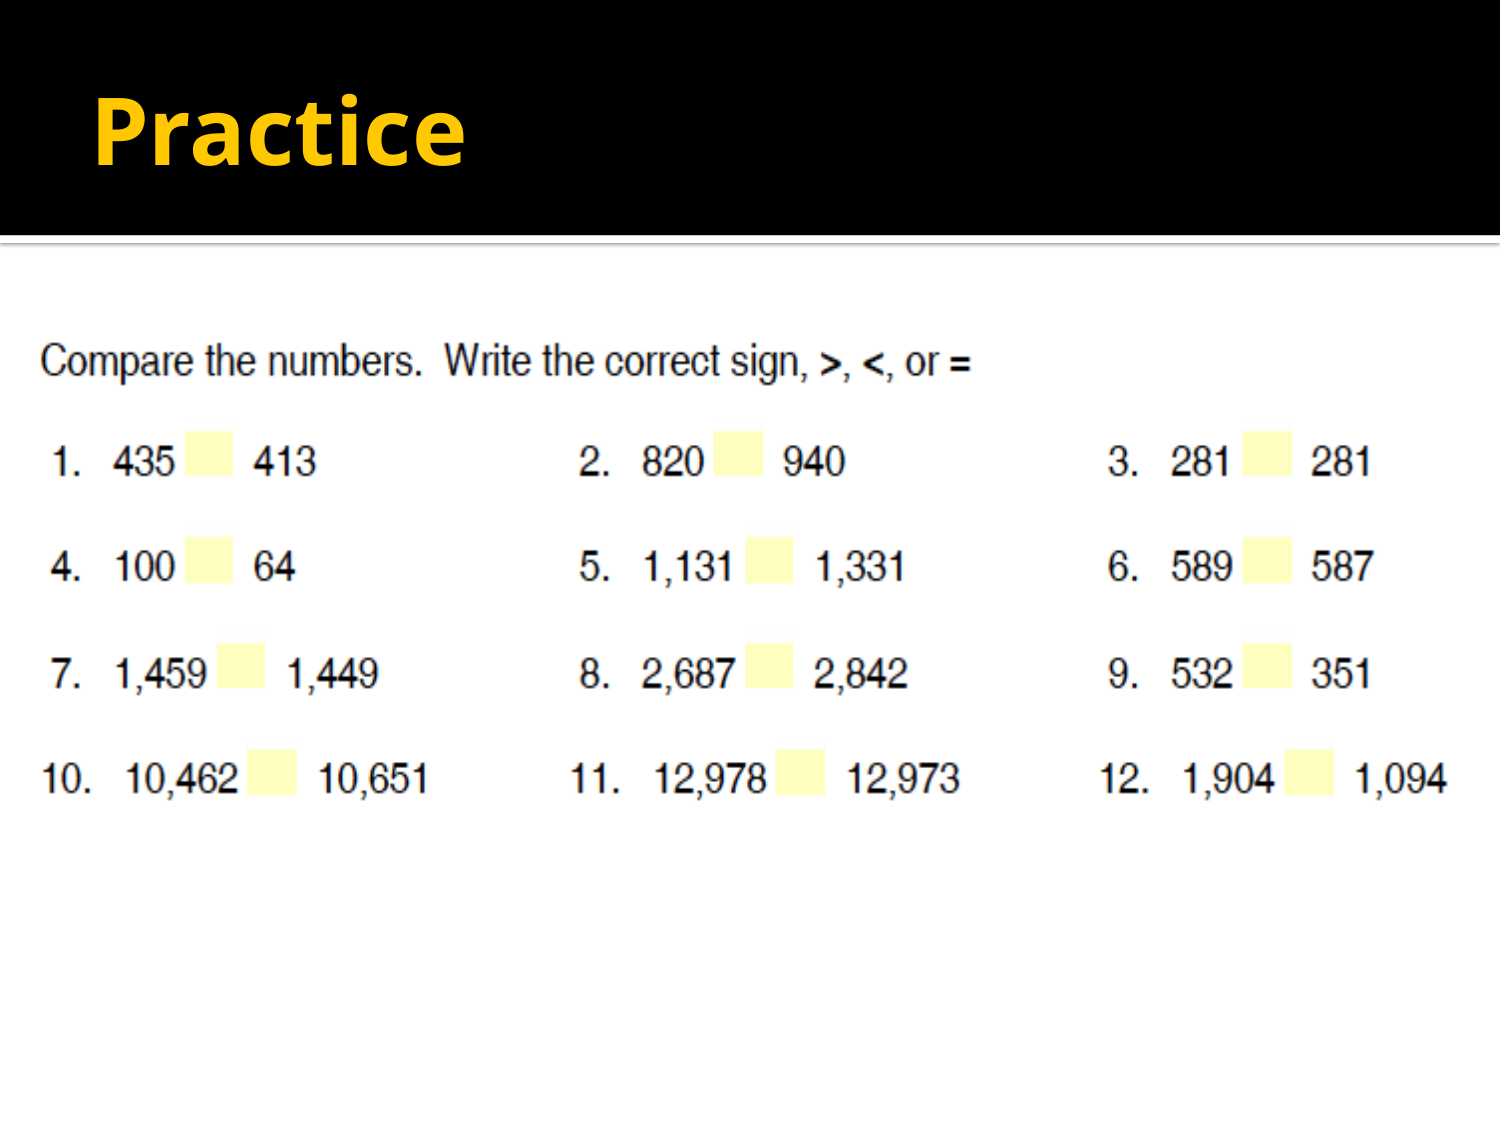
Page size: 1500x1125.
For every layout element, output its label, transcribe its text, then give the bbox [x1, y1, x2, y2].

title Practice [75, 25, 1425, 231]
picture [0, 311, 1500, 838]
